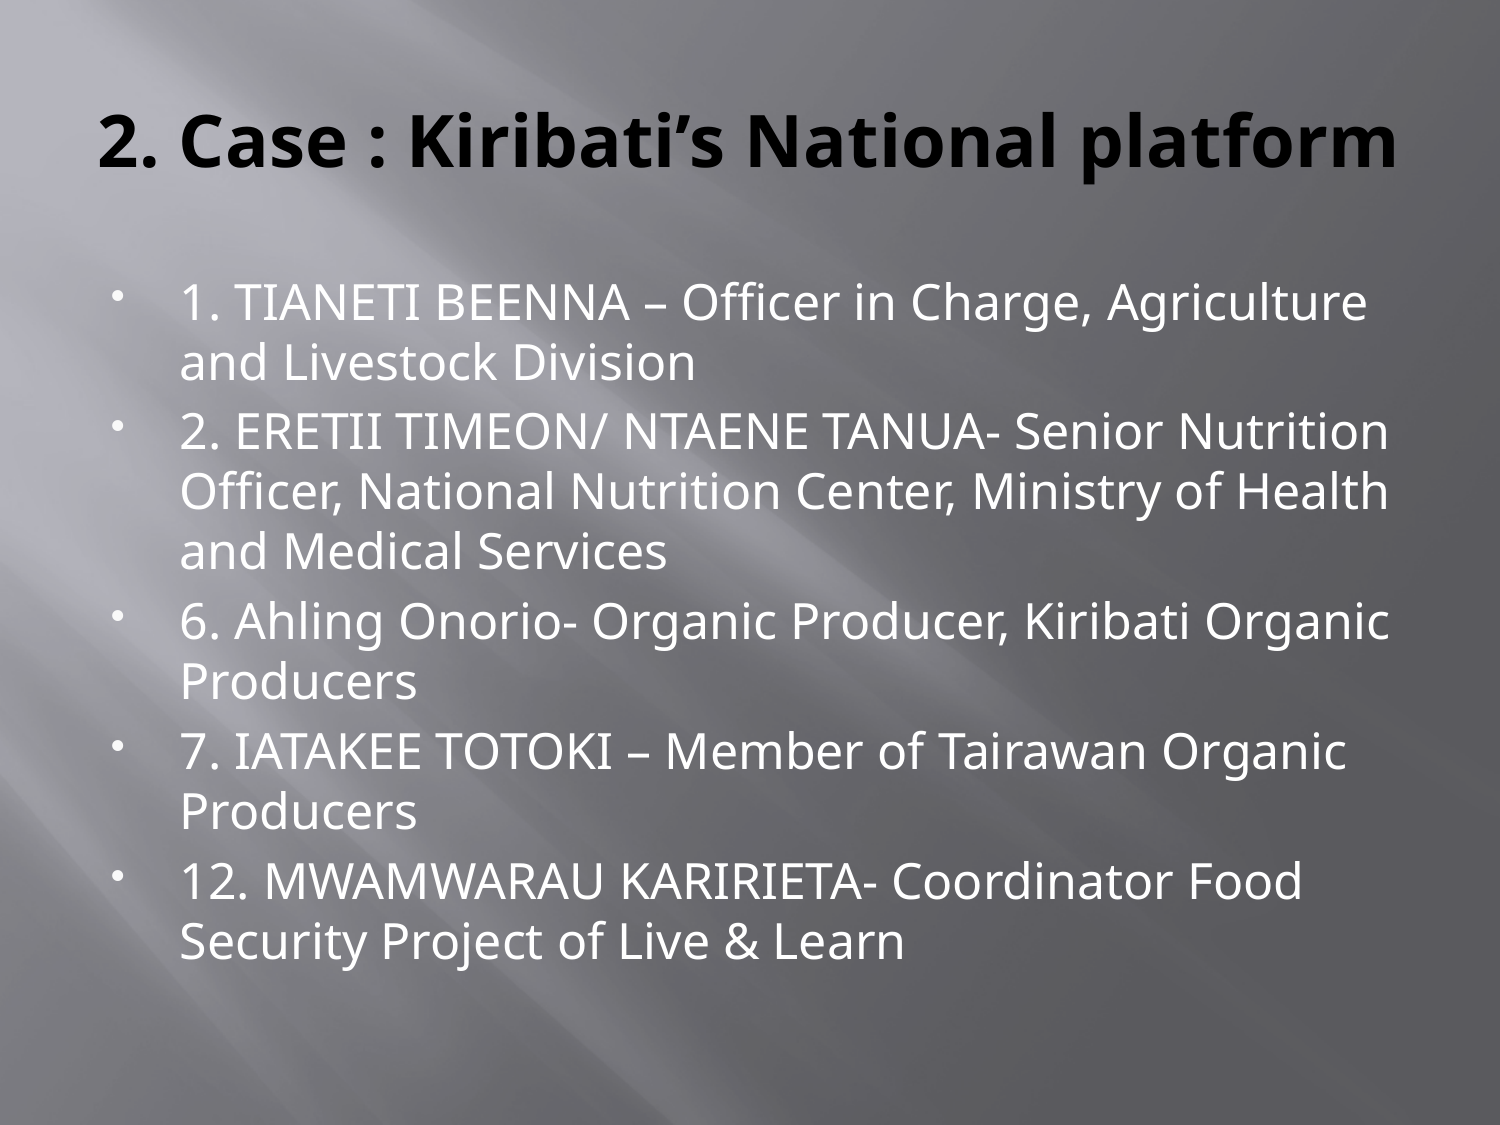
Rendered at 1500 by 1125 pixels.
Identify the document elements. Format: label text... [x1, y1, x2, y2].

list 1. TIANETI BEENNA – Officer in Charge, Agriculture and Livestock Division 2. ERETII TIMEON/ NTAENE TANUA- Senior Nutrition Officer, National Nutrition Center, Ministry of Health and Medical Services 6. Ahling Onorio- Organic Producer, Kiribati Organic Producers 7. IATAKEE TOTOKI – Member of Tairawan Organic Producers 12. MWAMWARAU KARIRIETA- Coordinator Food Security Project of Live & Learn [75, 262, 1425, 1035]
title 2. Case : Kiribati’s National platform [75, 45, 1425, 233]
